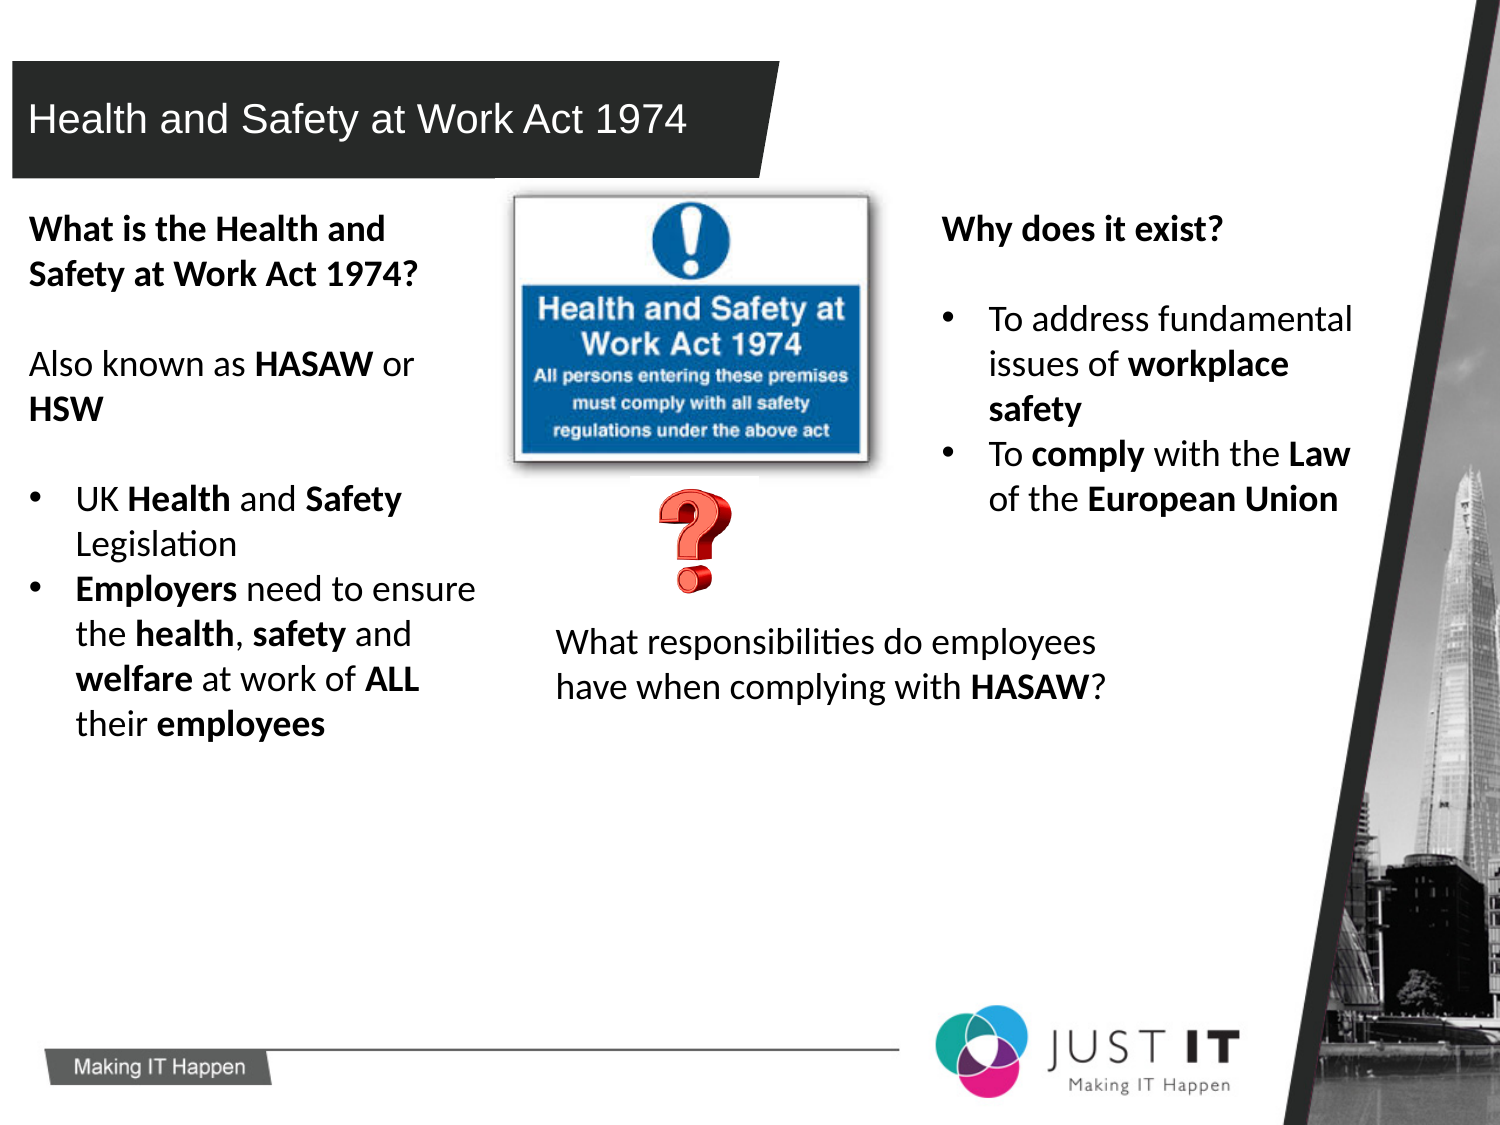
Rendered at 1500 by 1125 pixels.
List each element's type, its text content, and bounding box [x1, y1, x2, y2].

text_box What responsibilities do employees have when complying with HASAW? [540, 609, 1153, 715]
text_box Why does it exist? To address fundamental issues of workplace safety To comply with the Law of the European Union [926, 197, 1378, 572]
title Health and Safety at Work Act 1974 [12, 61, 927, 179]
picture [0, 0, 1500, 1125]
text_box What is the Health and Safety at Work Act 1974? Also known as HASAW or HSW UK Health and Safety Legislation Employers need to ensure the health, safety and welfare at work of ALL their employees [13, 197, 496, 752]
